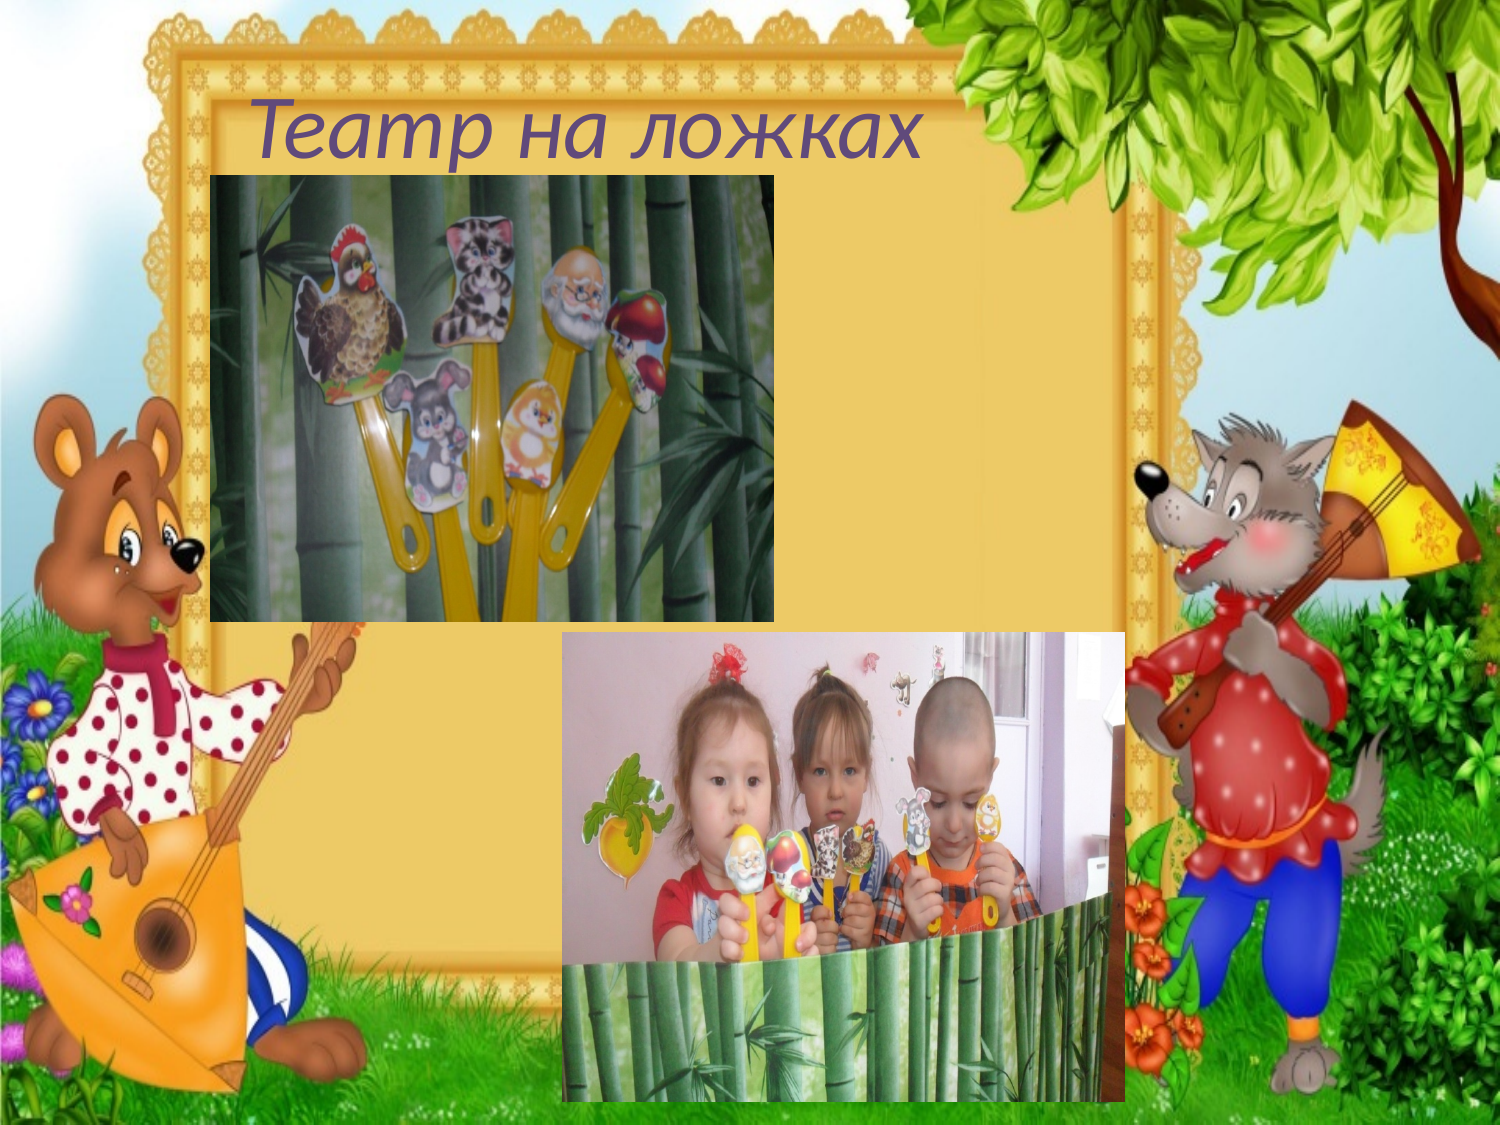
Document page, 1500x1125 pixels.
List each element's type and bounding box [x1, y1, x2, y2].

list [0, 0, 1500, 1125]
picture [210, 175, 774, 622]
picture [562, 632, 1125, 1102]
